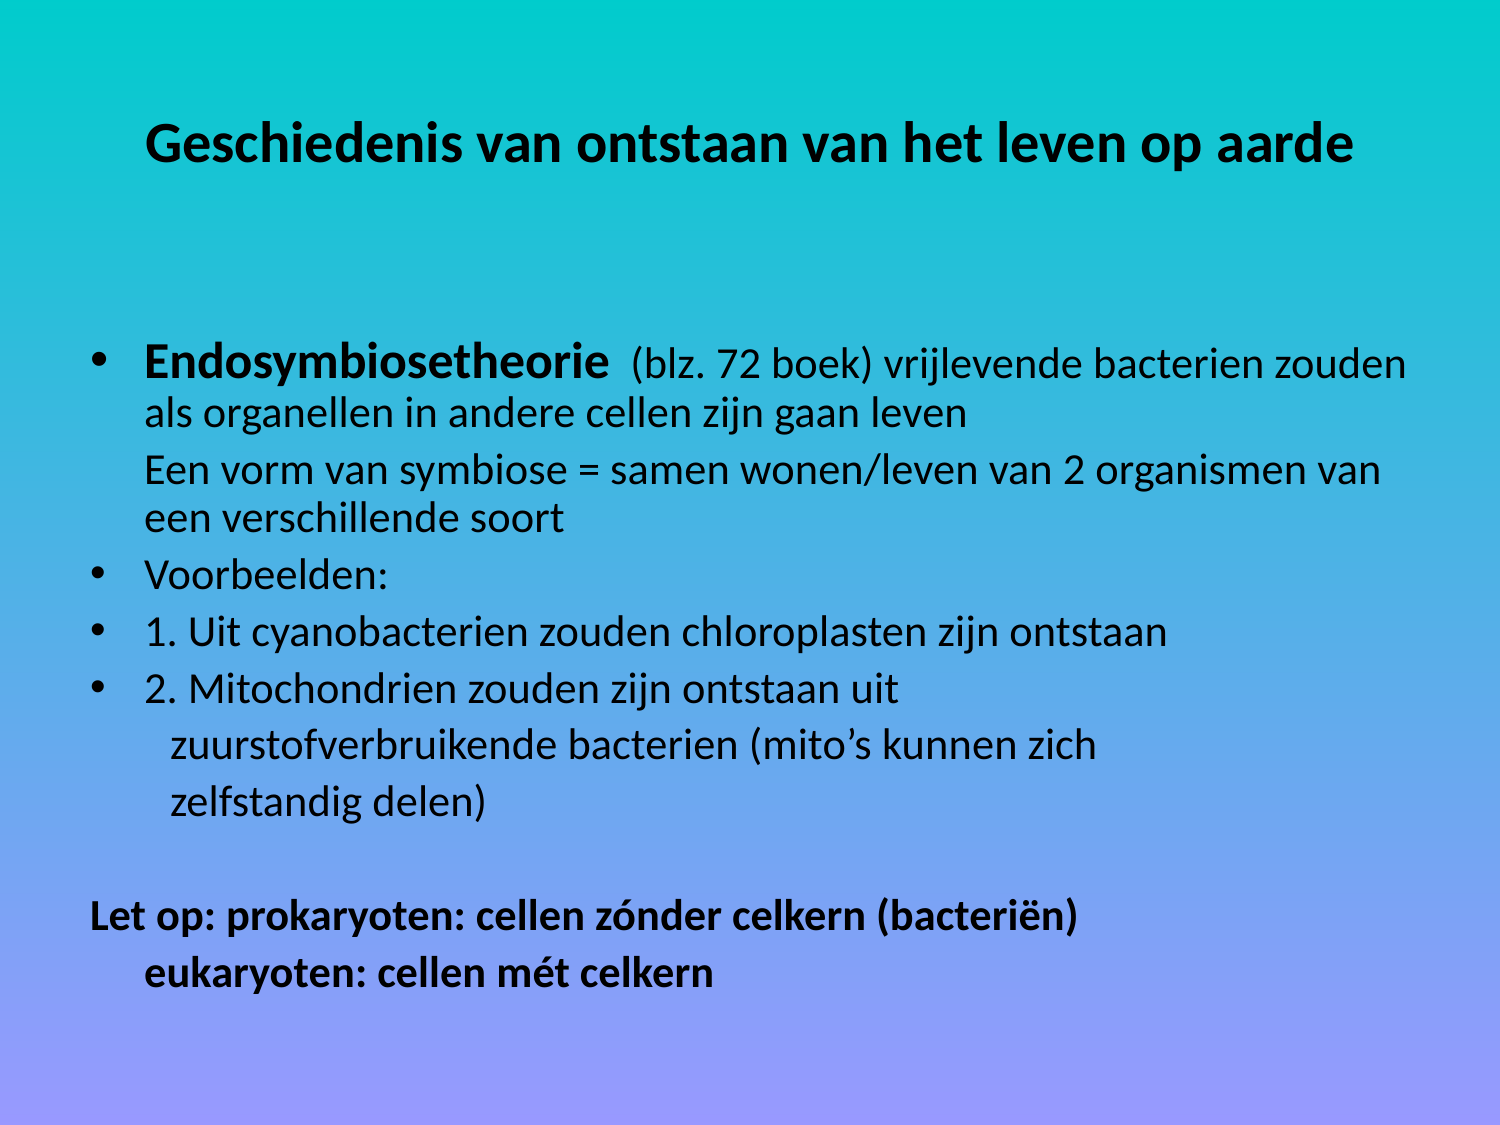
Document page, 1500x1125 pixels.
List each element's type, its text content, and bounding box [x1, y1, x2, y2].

list Endosymbiosetheorie (blz. 72 boek) vrijlevende bacterien zouden als organellen in andere cellen zijn gaan leven Een vorm van symbiose = samen wonen/leven van 2 organismen van een verschillende soort Voorbeelden: 1. Uit cyanobacterien zouden chloroplasten zijn ontstaan 2. Mitochondrien zouden zijn ontstaan uit zuurstofverbruikende bacterien (mito’s kunnen zich zelfstandig delen) Let op: prokaryoten: cellen zónder celkern (bacteriën) eukaryoten: cellen mét celkern [75, 262, 1425, 1005]
title Geschiedenis van ontstaan van het leven op aarde [75, 45, 1425, 233]
